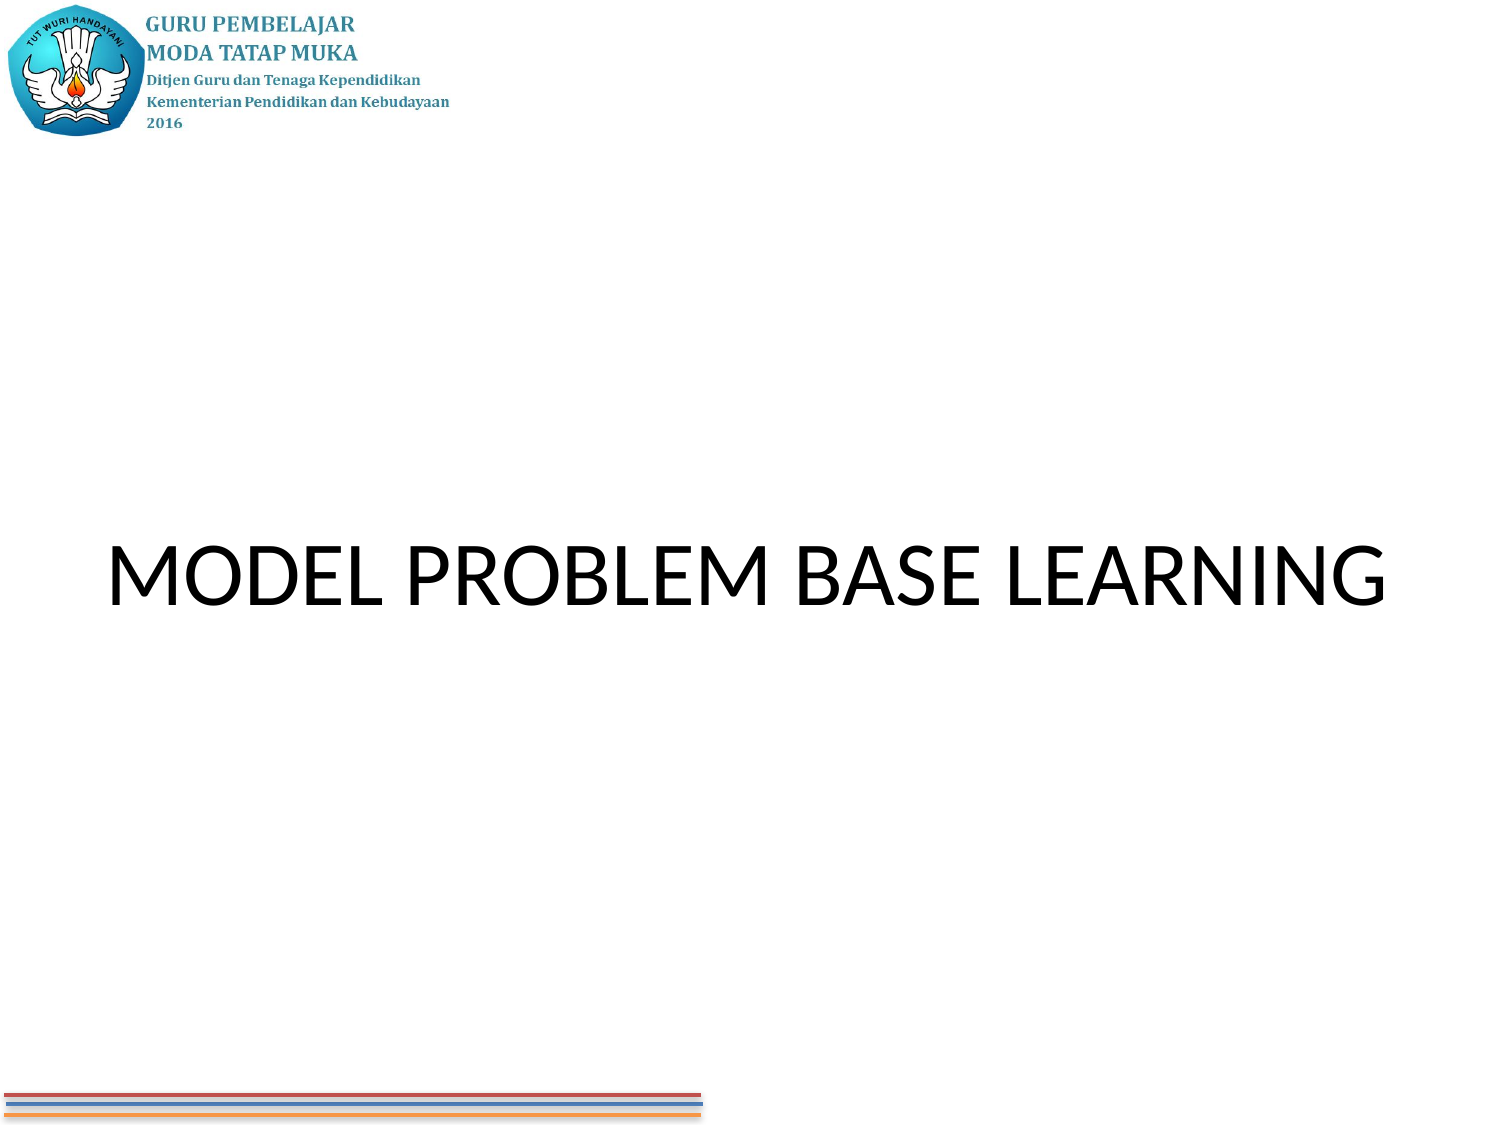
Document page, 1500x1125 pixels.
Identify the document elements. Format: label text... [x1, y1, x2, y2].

text_box MODEL PROBLEM BASE LEARNING [0, 479, 1497, 657]
picture [4, 0, 455, 139]
